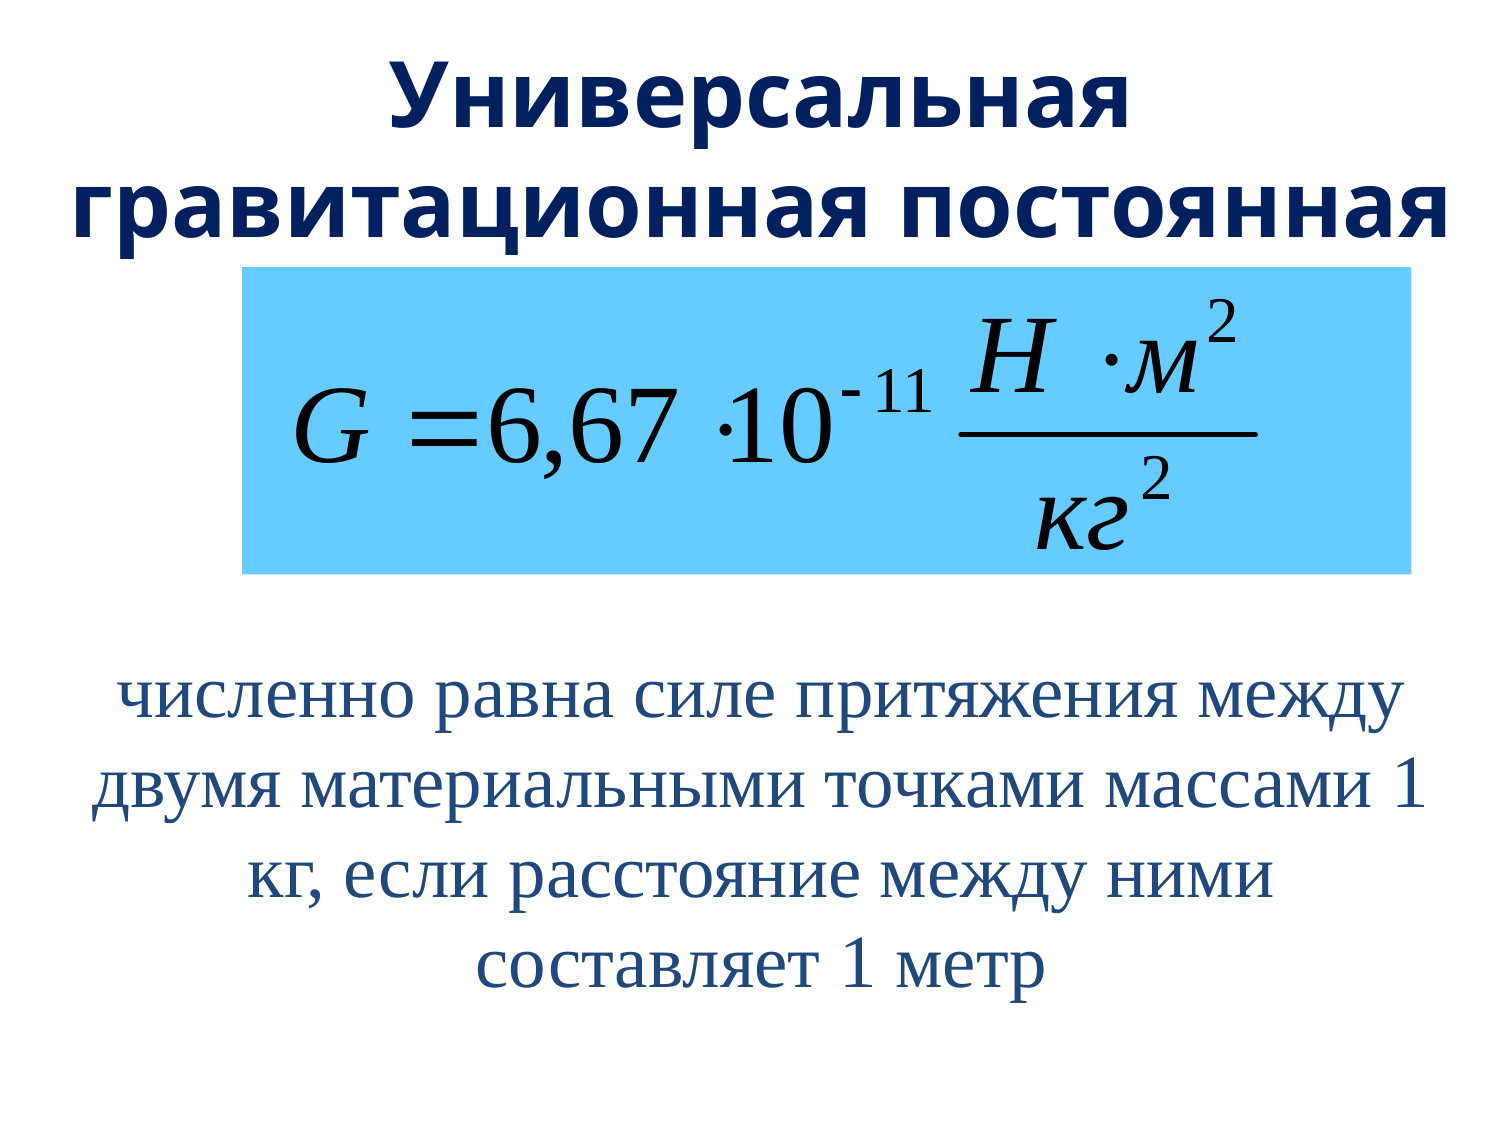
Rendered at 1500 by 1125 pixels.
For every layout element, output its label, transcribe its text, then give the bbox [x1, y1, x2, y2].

text_box численно равна силе притяжения между двумя материальными точками массами 1 кг, если расстояние между ними составляет 1 метр [53, 635, 1471, 1011]
text_box [1285, 267, 1412, 575]
text_box [242, 267, 275, 575]
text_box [277, 266, 1284, 575]
text_box Универсальная гравитационная постоянная [53, 28, 1471, 264]
